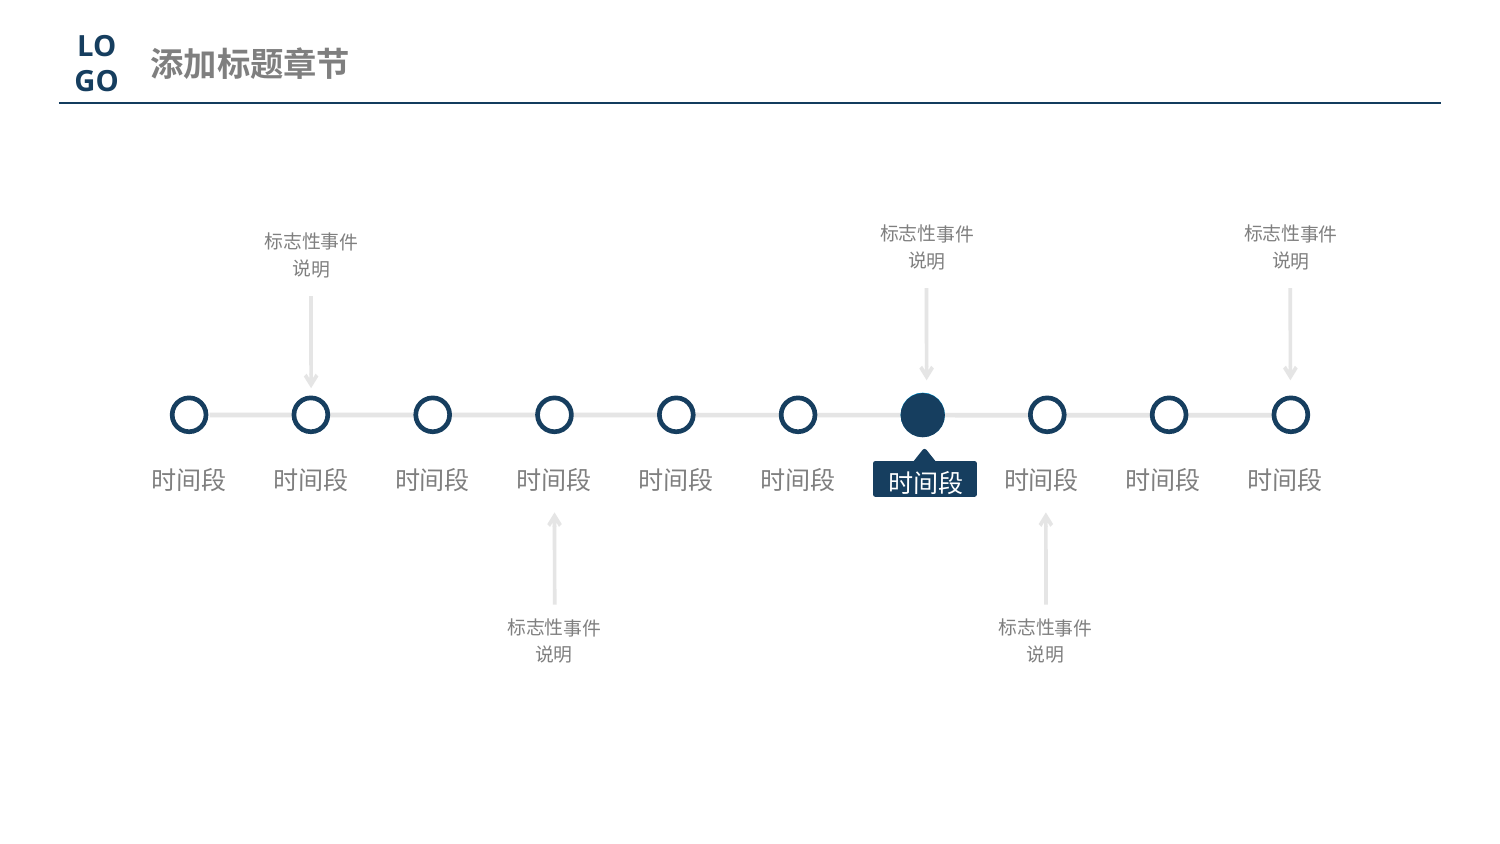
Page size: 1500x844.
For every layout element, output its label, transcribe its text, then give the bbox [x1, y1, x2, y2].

text_box [901, 393, 945, 413]
text_box 时间段 [378, 450, 488, 503]
text_box 时间段 [1230, 450, 1340, 503]
text_box 标志性事件说明 [860, 209, 994, 280]
text_box 时间段 [987, 450, 1097, 503]
text_box [659, 423, 694, 434]
text_box [902, 423, 943, 438]
text_box [657, 395, 696, 413]
text_box [293, 423, 328, 434]
text_box 时间段 [1108, 450, 1219, 503]
text_box [1030, 423, 1065, 434]
text_box [1028, 395, 1067, 413]
text_box 时间段 [256, 450, 366, 503]
text_box [1150, 395, 1188, 413]
text_box [170, 395, 209, 434]
text_box 标志性事件说明 [979, 603, 1112, 674]
text_box 时间段 [743, 450, 853, 503]
text_box [779, 395, 817, 413]
text_box 时间段 [871, 454, 981, 506]
text_box [780, 423, 816, 434]
text_box 时间段 [499, 450, 610, 503]
text_box 标志性事件说明 [245, 217, 378, 288]
text_box [413, 395, 452, 413]
text_box 时间段 [134, 450, 244, 503]
text_box [537, 423, 572, 434]
text_box [919, 449, 930, 454]
text_box 标志性事件说明 [487, 603, 621, 674]
text_box [535, 395, 574, 413]
text_box 添加标题章节 [148, 35, 415, 90]
text_box [292, 395, 330, 413]
text_box [1152, 423, 1187, 434]
text_box 标志性事件说明 [1224, 209, 1358, 280]
text_box LO GO [45, 20, 148, 105]
text_box 时间段 [621, 450, 731, 503]
text_box [1272, 395, 1310, 434]
text_box [415, 423, 450, 434]
